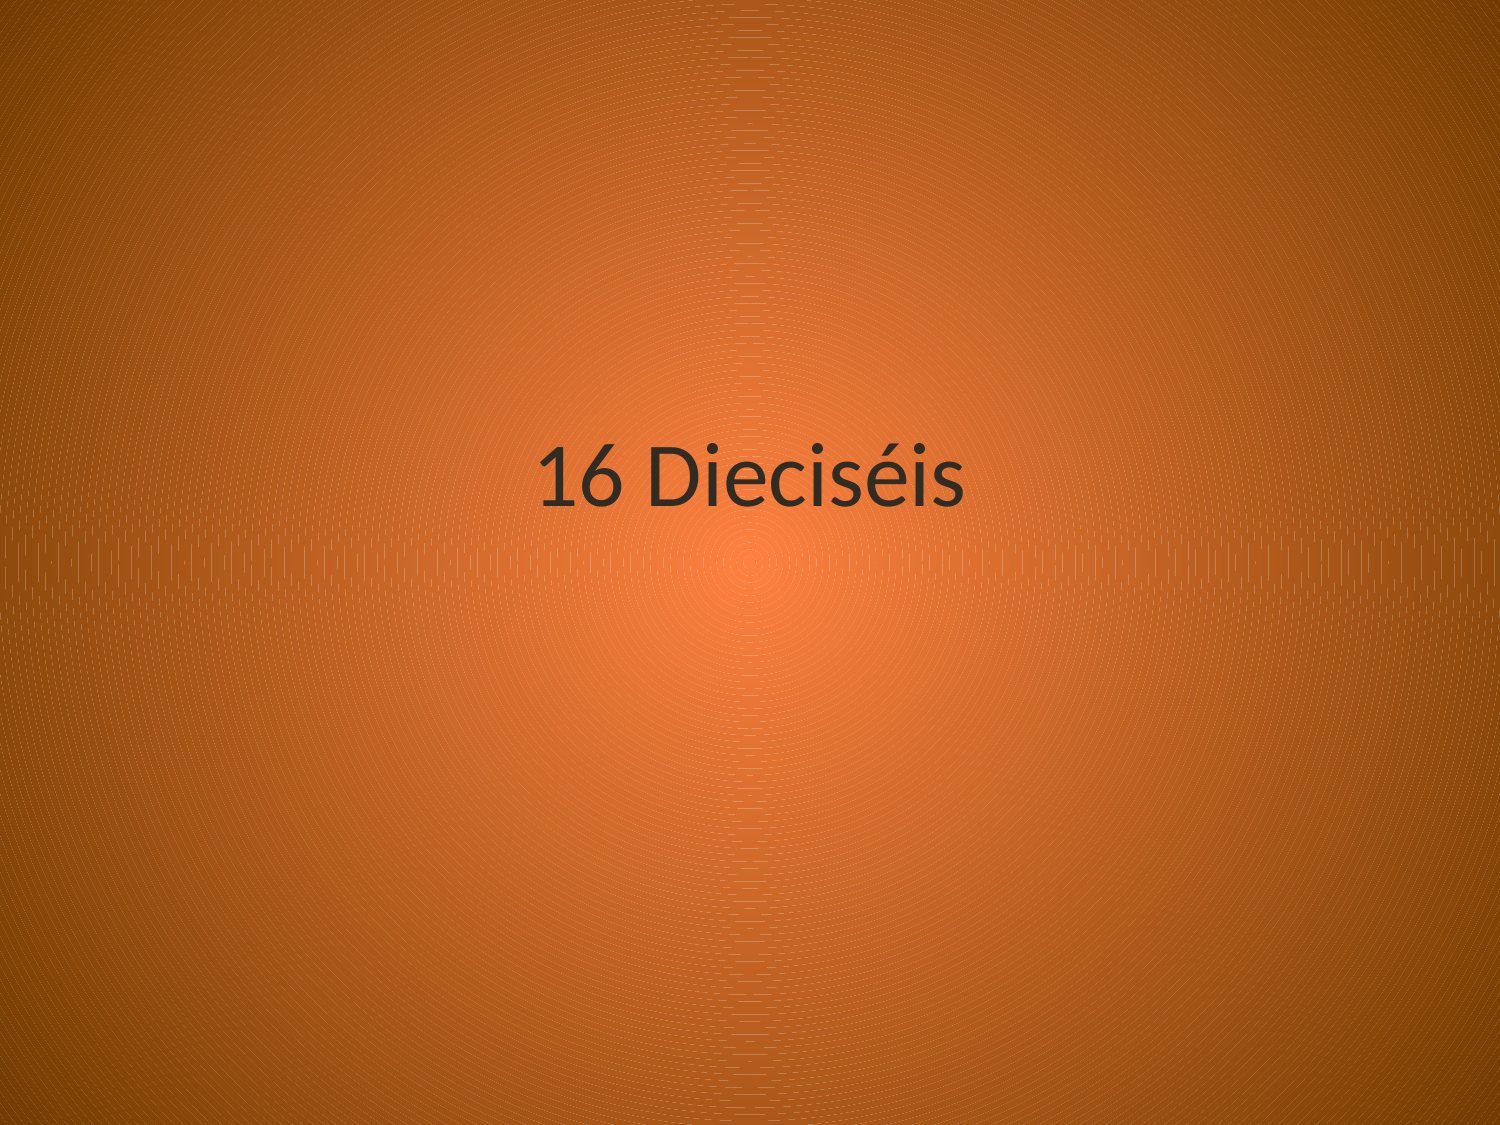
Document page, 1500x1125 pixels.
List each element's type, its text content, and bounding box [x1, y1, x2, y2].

title 16 Dieciséis [112, 349, 1388, 591]
